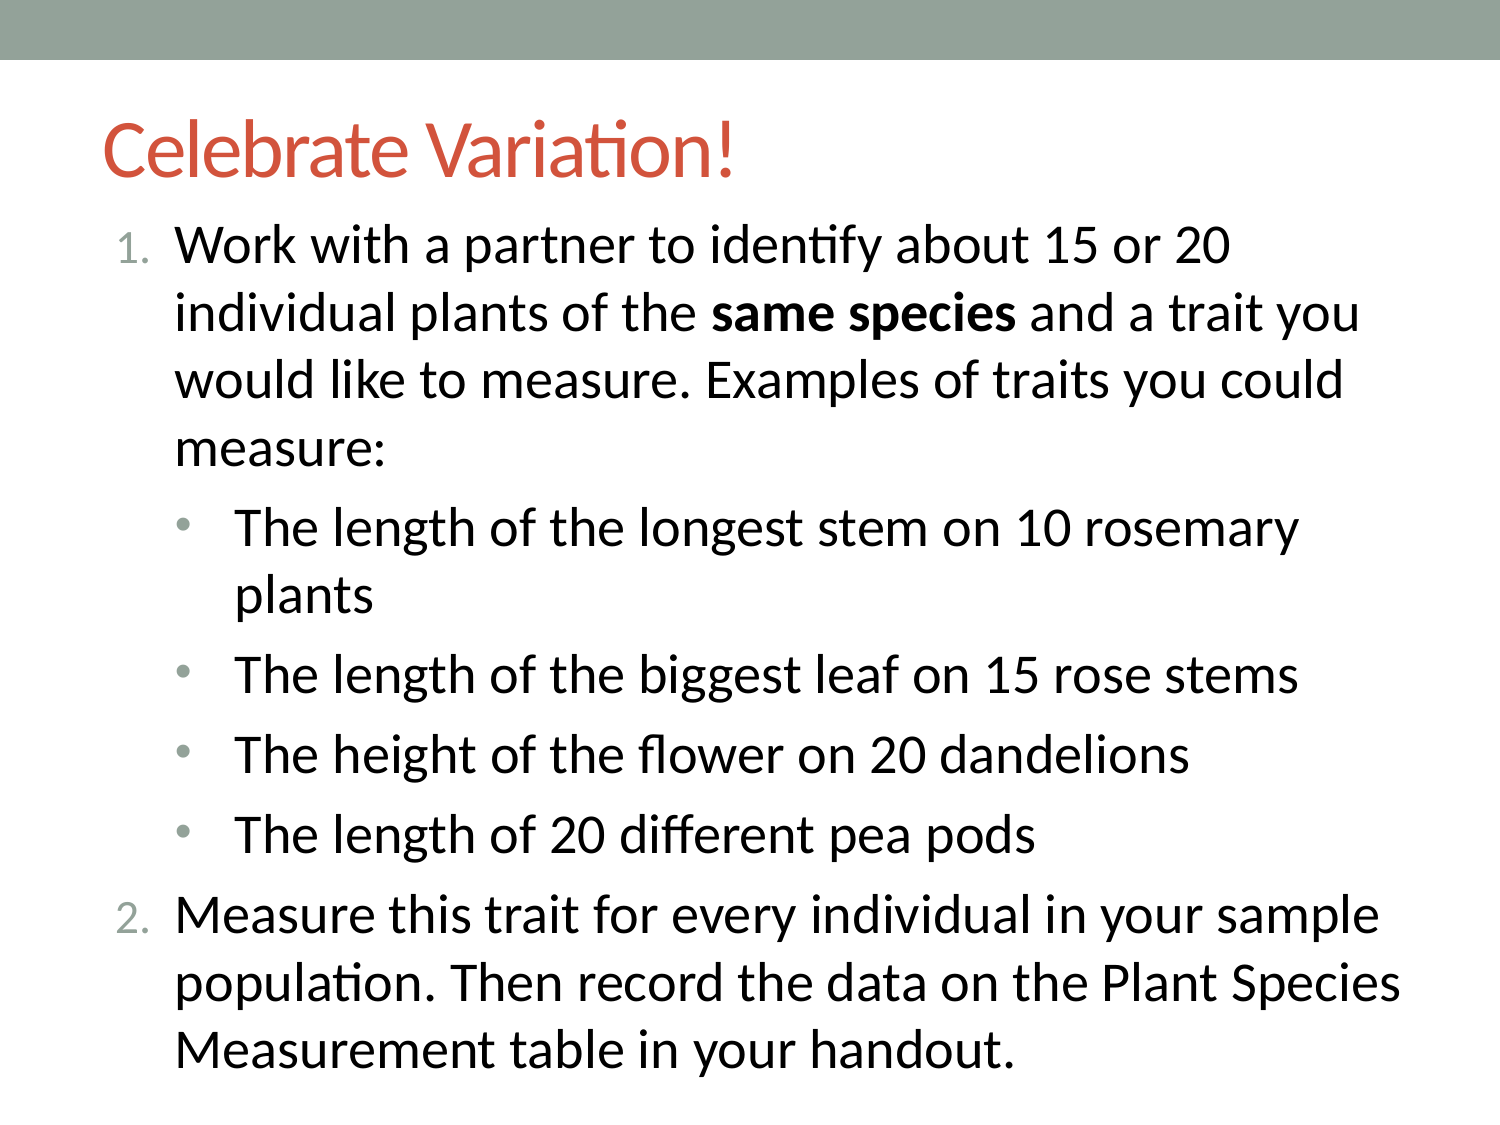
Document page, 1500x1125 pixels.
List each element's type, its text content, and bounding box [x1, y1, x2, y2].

list Work with a partner to identify about 15 or 20 individual plants of the same species and a trait you would like to measure. Examples of traits you could measure: The length of the longest stem on 10 rosemary plants The length of the biggest leaf on 15 rose stems The height of the flower on 20 dandelions The length of 20 different pea pods Measure this trait for every individual in your sample population. Then record the data on the Plant Species Measurement table in your handout. [99, 200, 1450, 1075]
title Celebrate Variation! [87, 62, 1425, 225]
